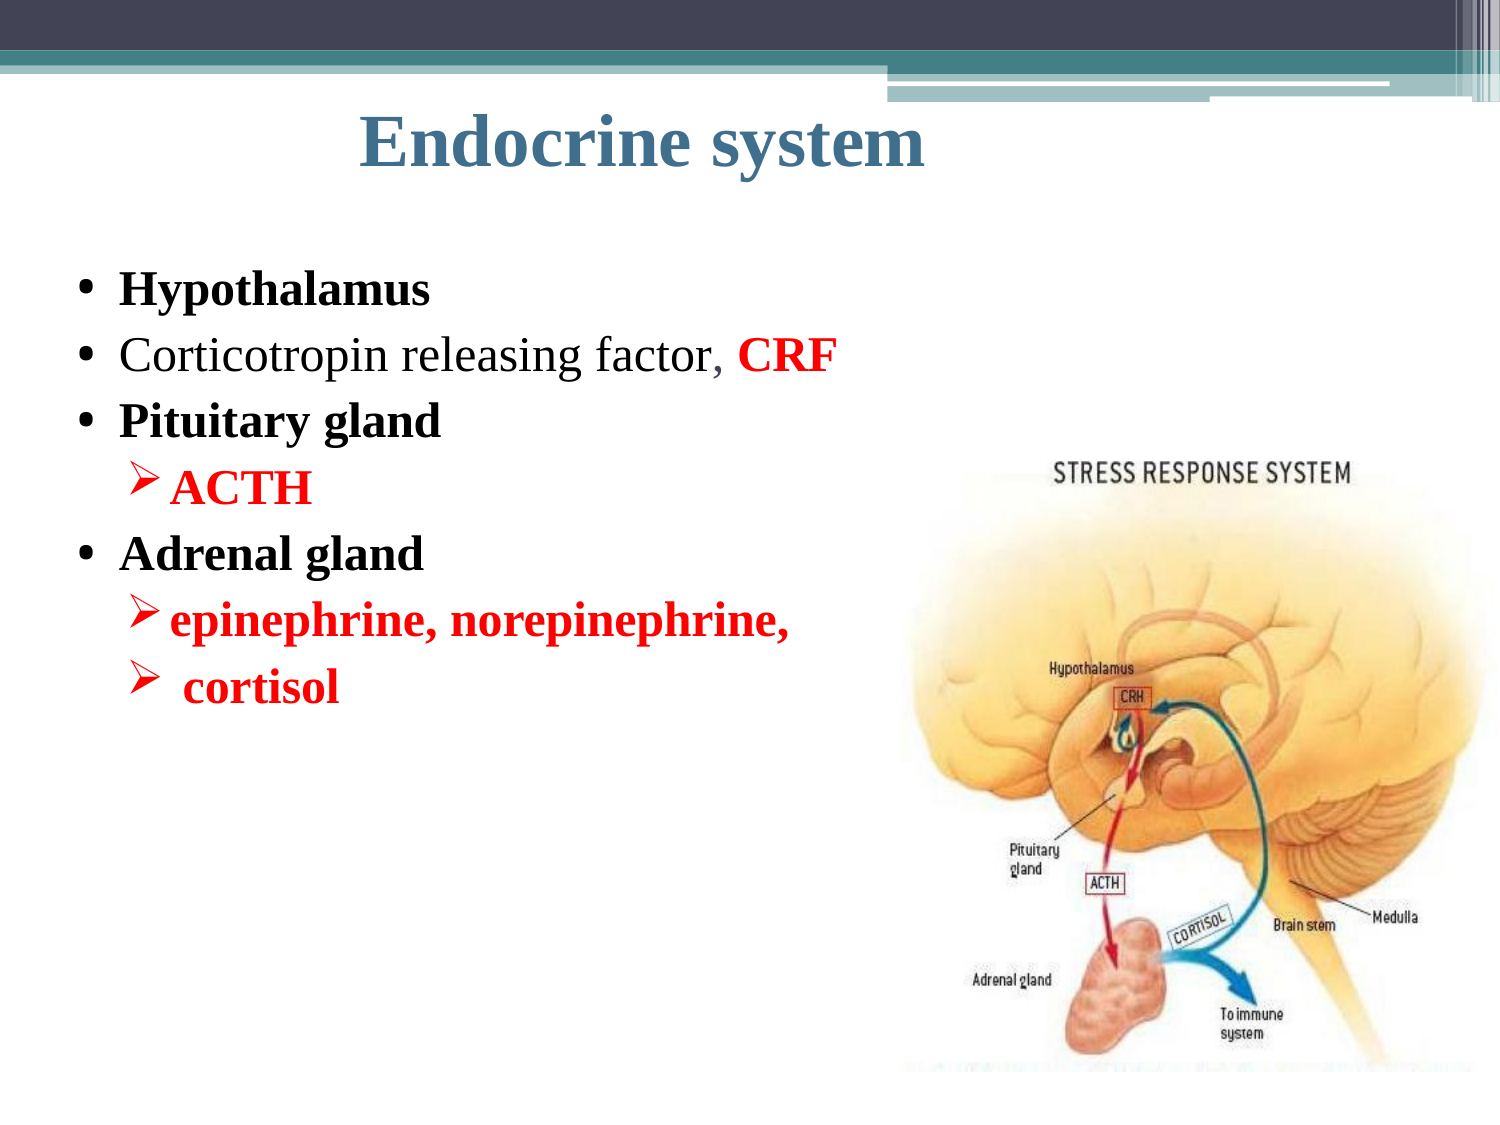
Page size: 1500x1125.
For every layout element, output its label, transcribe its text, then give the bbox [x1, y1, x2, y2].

picture [899, 460, 1499, 1073]
text_box Hypothalamus Corticotropin releasing factor, CRF Pituitary gland ACTH Adrenal gland epinephrine, norepinephrine, cortisol [75, 247, 957, 714]
title Endocrine system [56, 88, 1444, 279]
